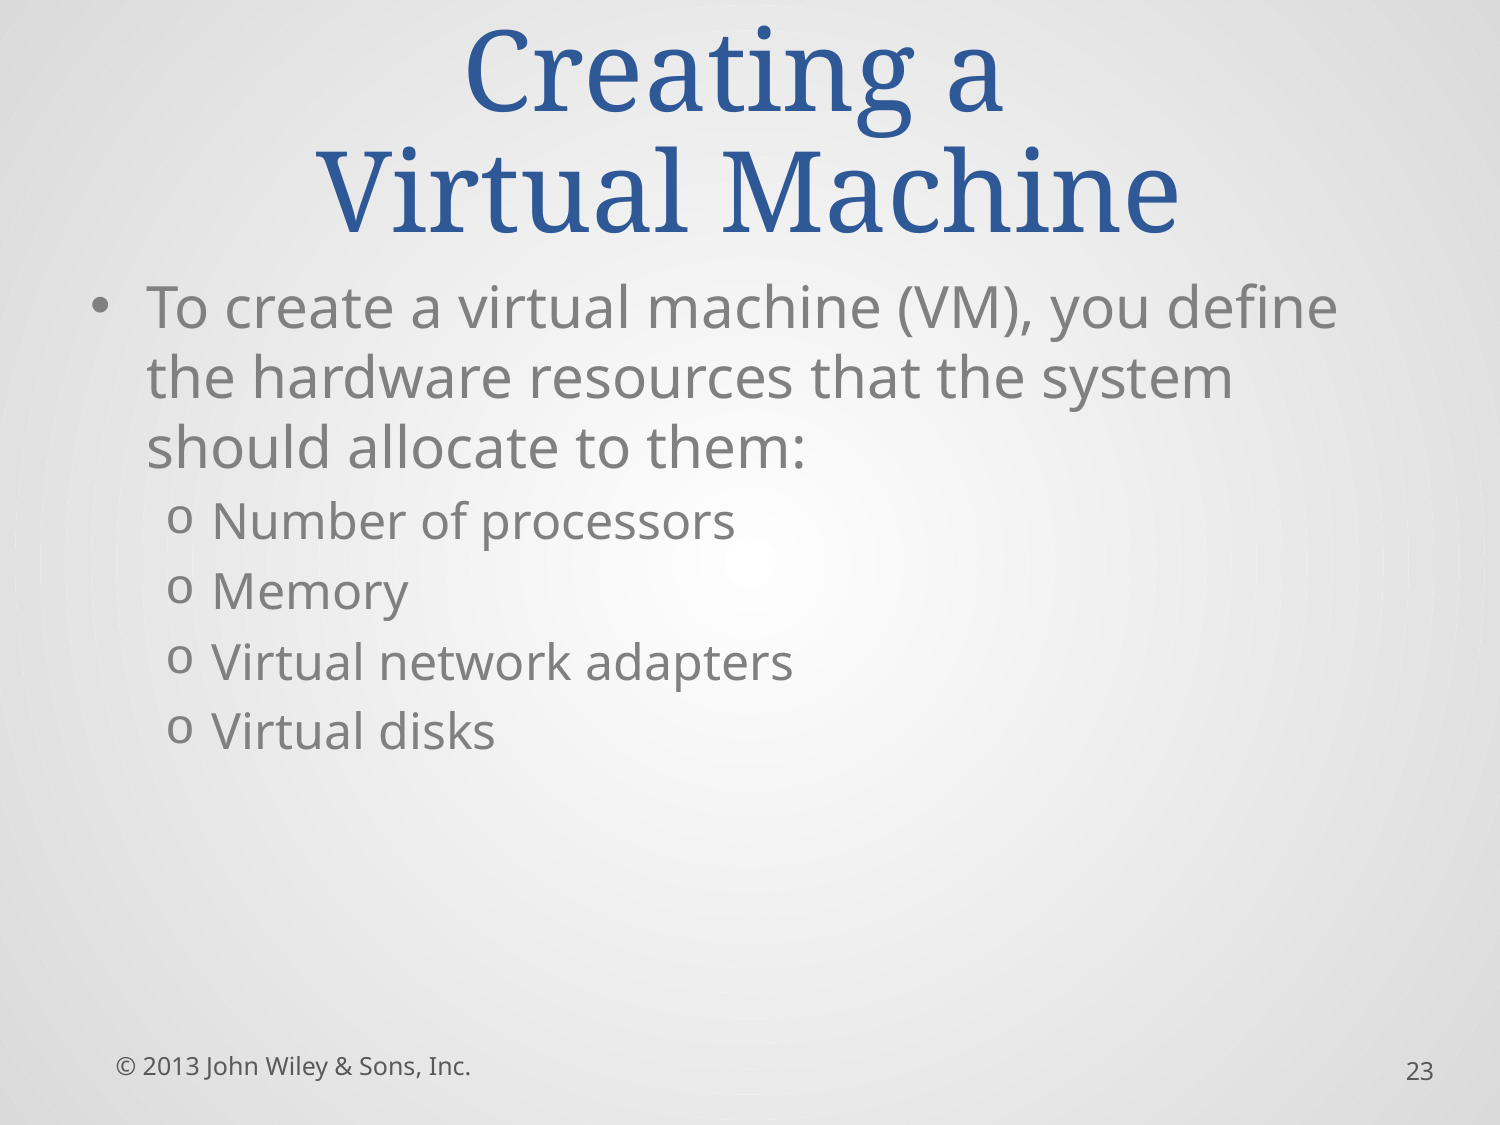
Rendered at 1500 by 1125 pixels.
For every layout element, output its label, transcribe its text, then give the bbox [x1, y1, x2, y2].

footer © 2013 John Wiley & Sons, Inc. [108, 1037, 576, 1098]
title Creating a Virtual Machine [75, 0, 1425, 262]
list To create a virtual machine (VM), you define the hardware resources that the system should allocate to them: Number of processors Memory Virtual network adapters Virtual disks [75, 262, 1425, 1005]
slide_number 23 [1401, 1042, 1494, 1103]
